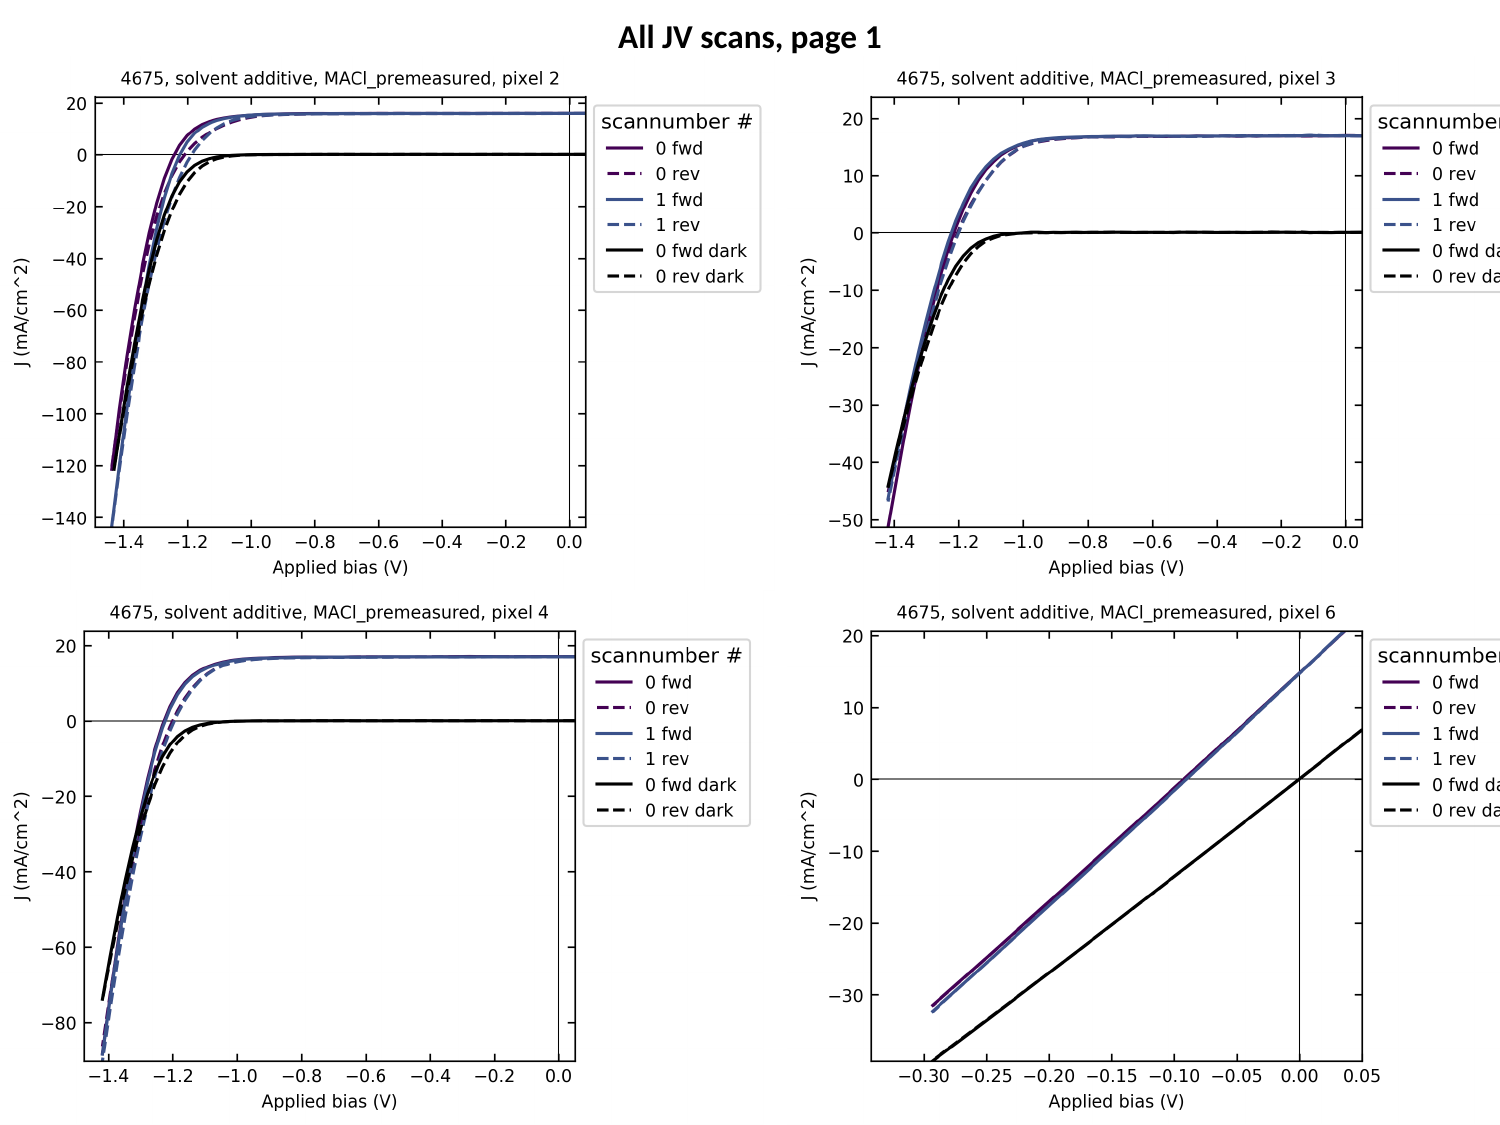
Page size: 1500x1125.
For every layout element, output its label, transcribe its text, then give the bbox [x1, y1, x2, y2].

picture [787, 56, 1500, 1125]
picture [0, 56, 775, 1125]
title All JV scans, page 1 [0, 0, 1500, 75]
